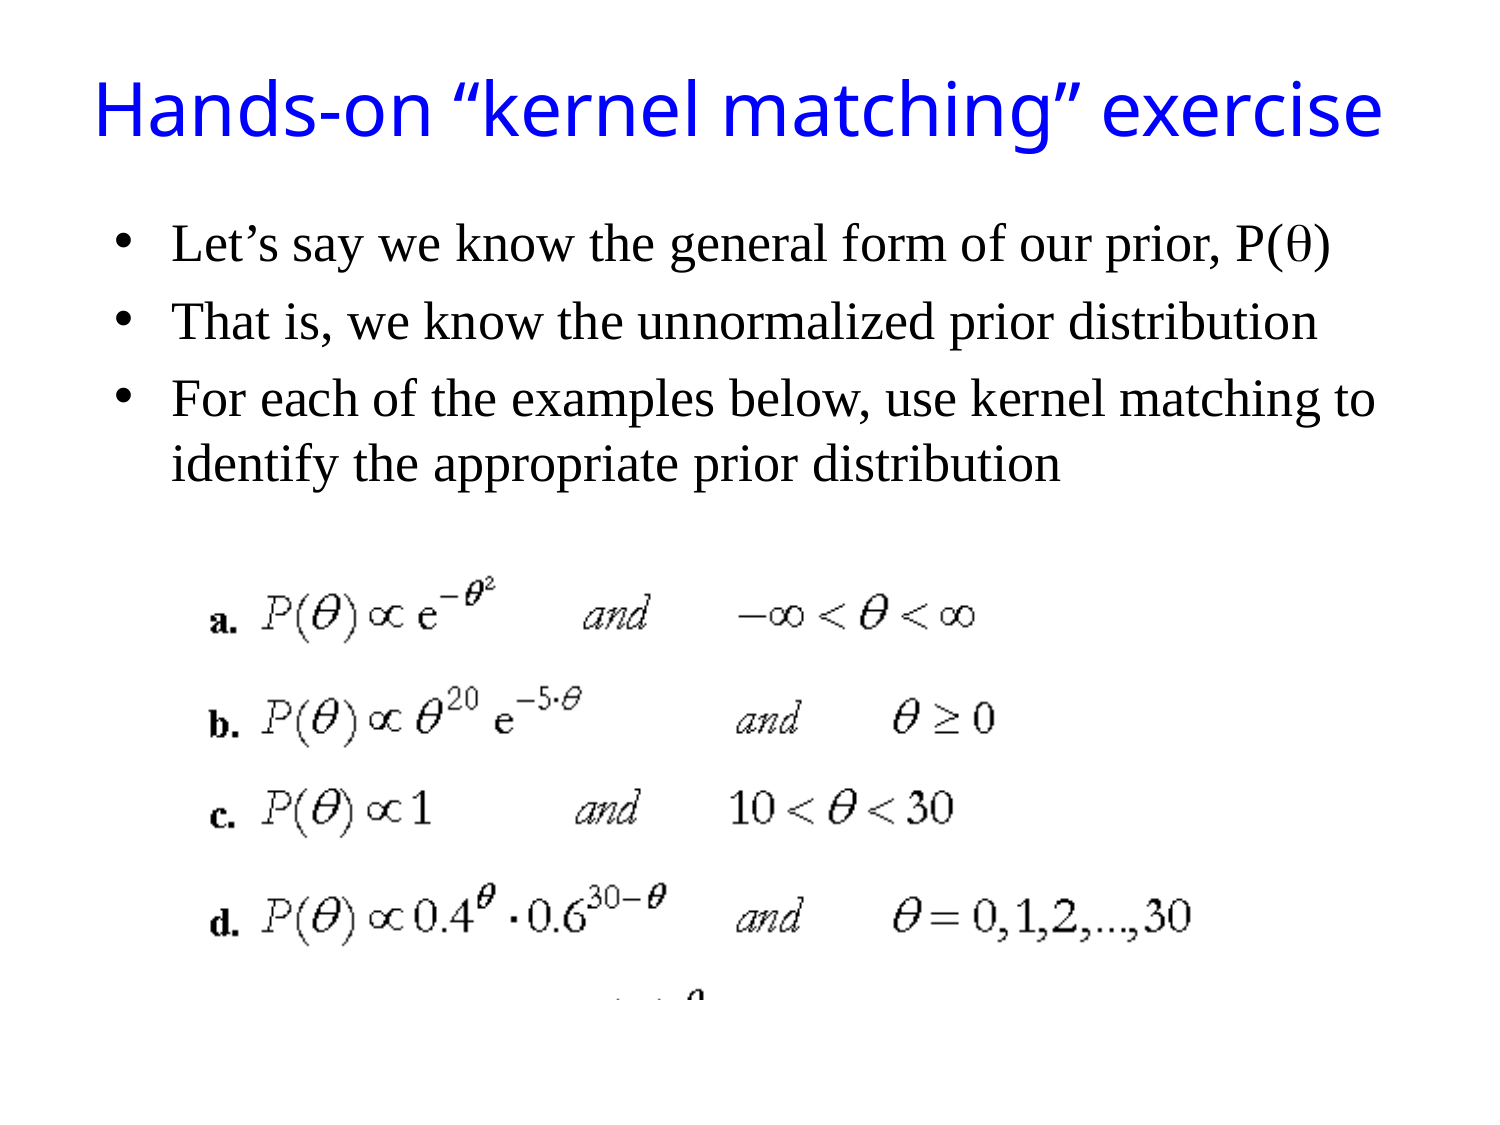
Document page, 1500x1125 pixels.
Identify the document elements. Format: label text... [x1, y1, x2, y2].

title Hands-on “kernel matching” exercise [64, 12, 1415, 200]
list Let’s say we know the general form of our prior, P() That is, we know the unnormalized prior distribution For each of the examples below, use kernel matching to identify the appropriate prior distribution [99, 200, 1413, 830]
picture [166, 549, 1225, 1001]
